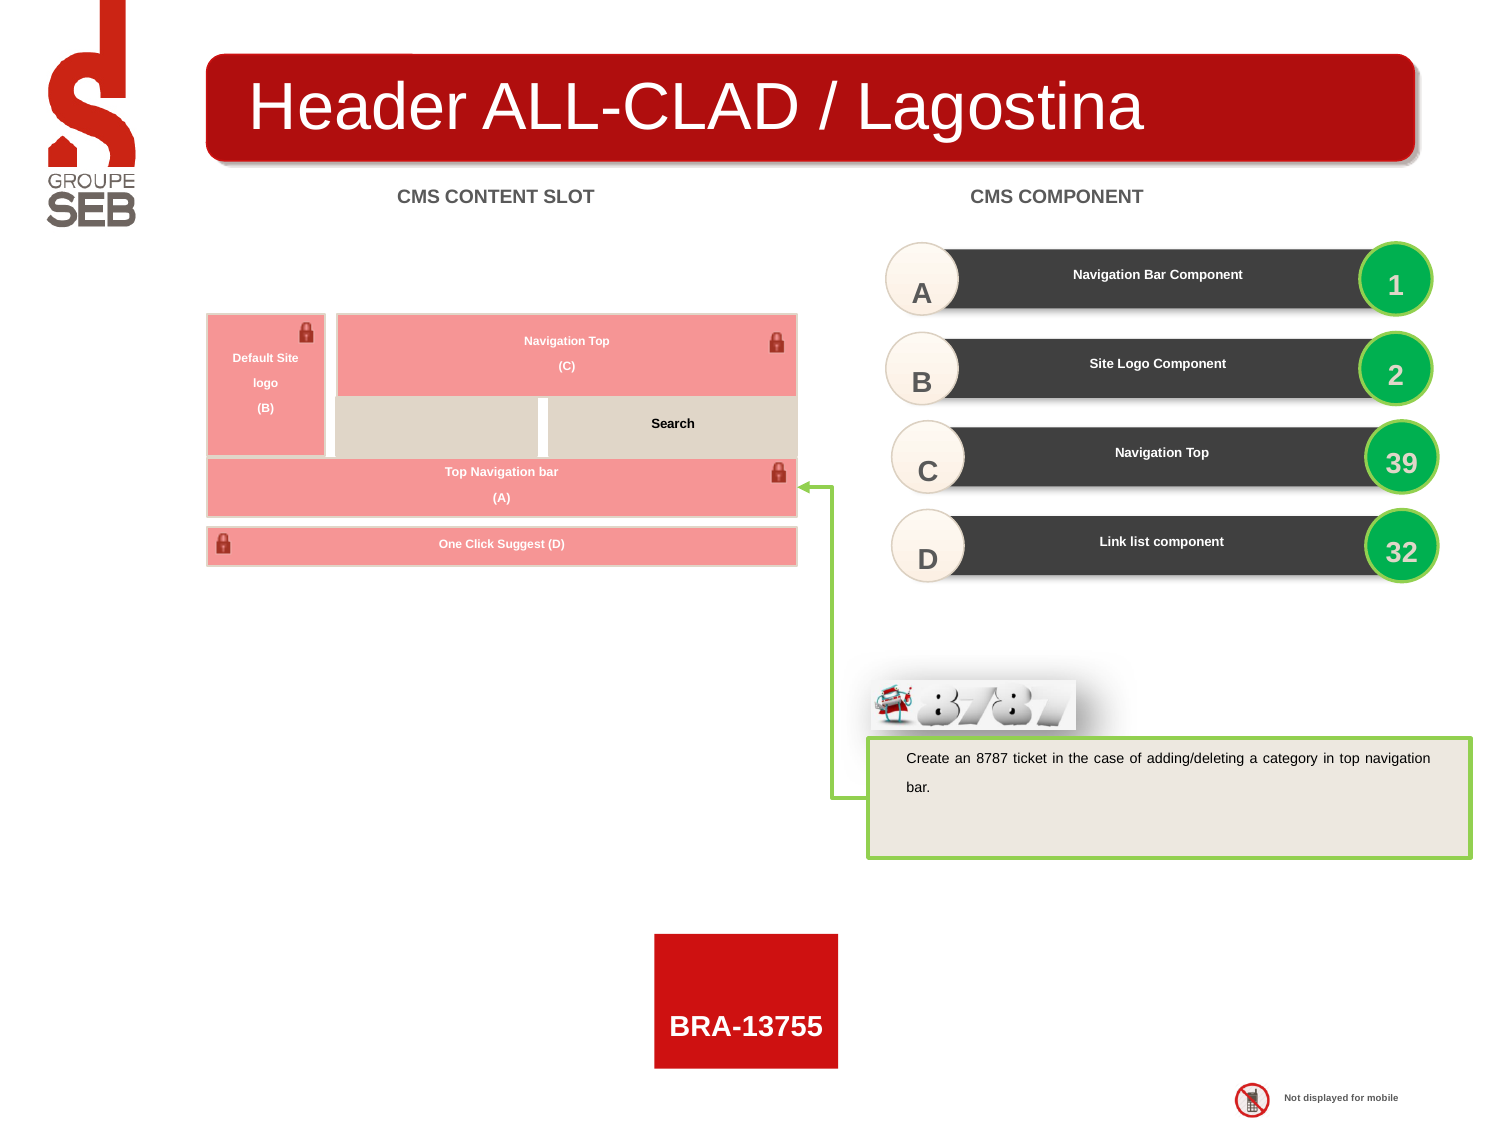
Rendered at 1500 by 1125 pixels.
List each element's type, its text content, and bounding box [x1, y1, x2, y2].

text_box Not displayed for mobile [1272, 1082, 1500, 1117]
picture [761, 325, 796, 360]
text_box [885, 242, 1433, 316]
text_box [796, 486, 869, 799]
text_box Create an 8787 ticket in the case of adding/deleting a category in top navigation bar. [891, 738, 1447, 813]
text_box CMS Content Slot [218, 172, 774, 228]
text_box [334, 395, 539, 454]
text_box Navigation Top (C) [334, 312, 799, 399]
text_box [891, 509, 1439, 583]
picture [208, 526, 242, 561]
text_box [891, 420, 1439, 494]
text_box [206, 314, 325, 457]
picture [0, 0, 182, 266]
text_box Search [547, 399, 799, 456]
text_box [868, 738, 1471, 858]
text_box BRA-13755 [654, 933, 839, 1069]
text_box One Click Suggest (D) [241, 525, 791, 568]
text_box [206, 455, 798, 518]
picture [1233, 1081, 1270, 1118]
text_box CMS Component [885, 172, 1229, 228]
title Header ALL-CLAD / Lagostina [234, 56, 1400, 149]
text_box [885, 332, 1433, 405]
picture [870, 680, 1077, 730]
